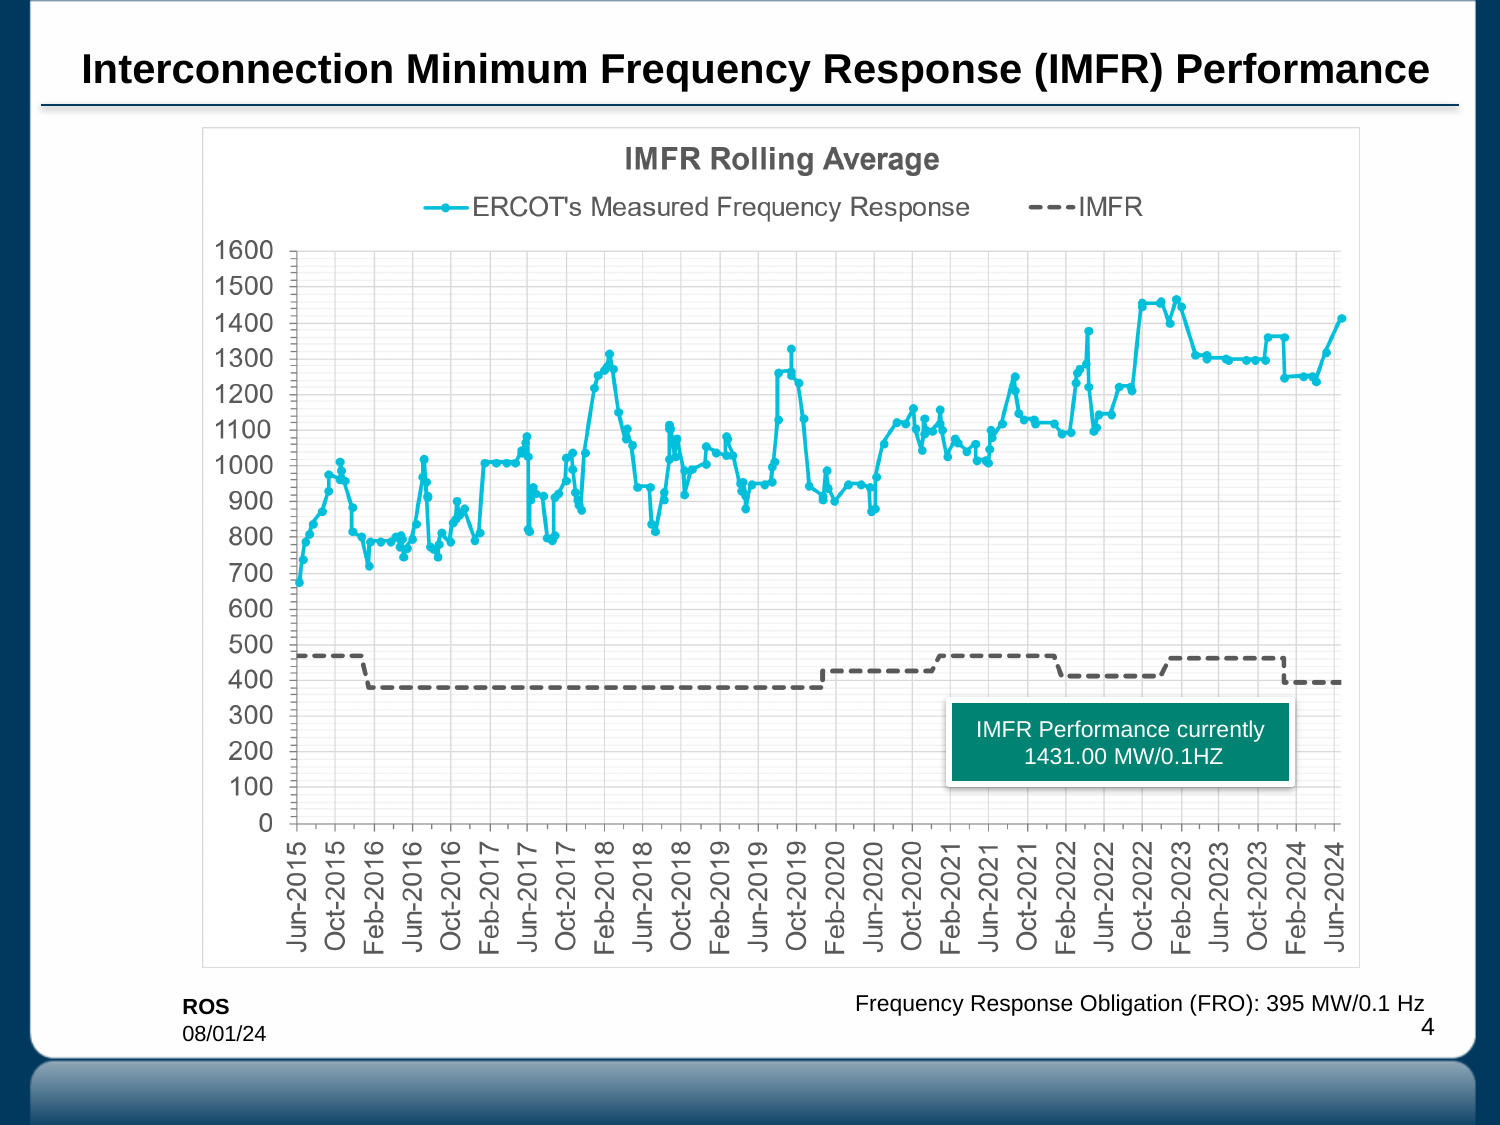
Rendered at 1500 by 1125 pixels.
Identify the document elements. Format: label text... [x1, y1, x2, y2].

picture [0, 0, 1500, 1125]
title Interconnection Minimum Frequency Response (IMFR) Performance [62, 29, 1450, 106]
text_box Frequency Response Obligation (FRO): 395 MW/0.1 Hz [840, 981, 1450, 1024]
